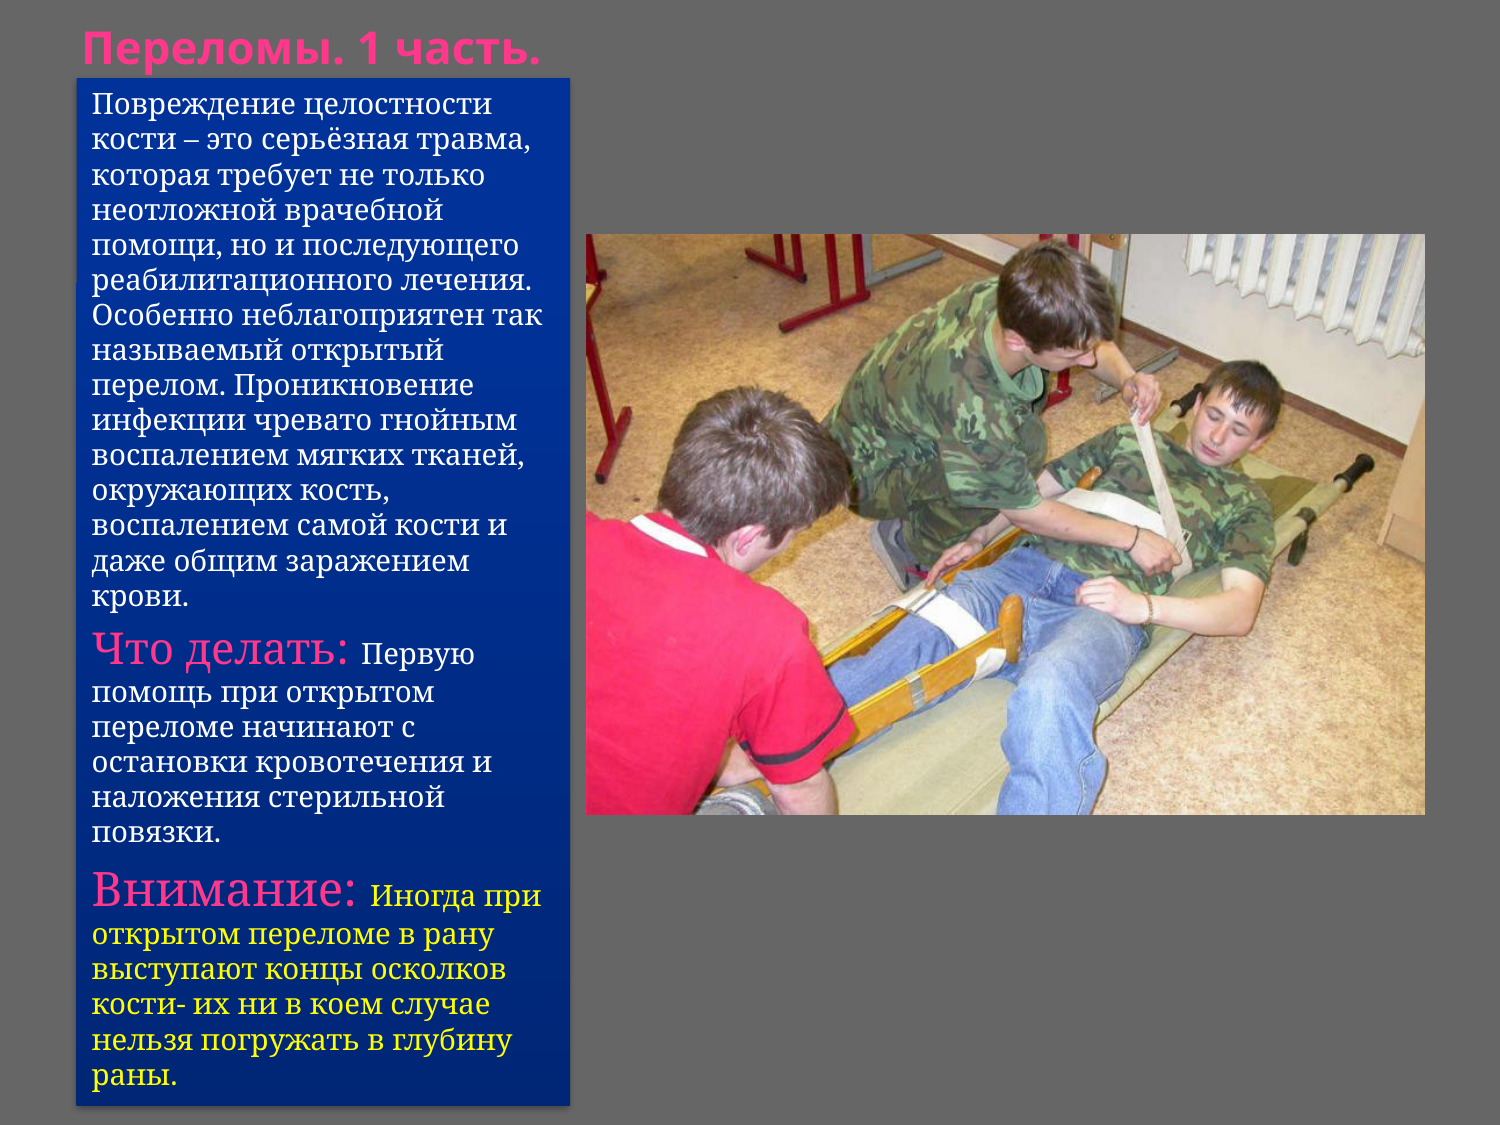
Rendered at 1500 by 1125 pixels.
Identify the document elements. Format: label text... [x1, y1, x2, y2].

title Переломы. 1 часть. [64, 0, 559, 191]
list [586, 234, 1426, 815]
list Повреждение целостности кости – это серьёзная травма, которая требует не только неотложной врачебной помощи, но и последующего реабилитационного лечения. Особенно неблагоприятен так называемый открытый перелом. Проникновение инфекции чревато гнойным воспалением мягких тканей, окружающих кость, воспалением самой кости и даже общим заражением крови. Что делать: Первую помощь при открытом переломе начинают с остановки кровотечения и наложения стерильной повязки. Внимание: Иногда при открытом переломе в рану выступают концы осколков кости- их ни в коем случае нельзя погружать в глубину раны. [76, 78, 571, 1106]
